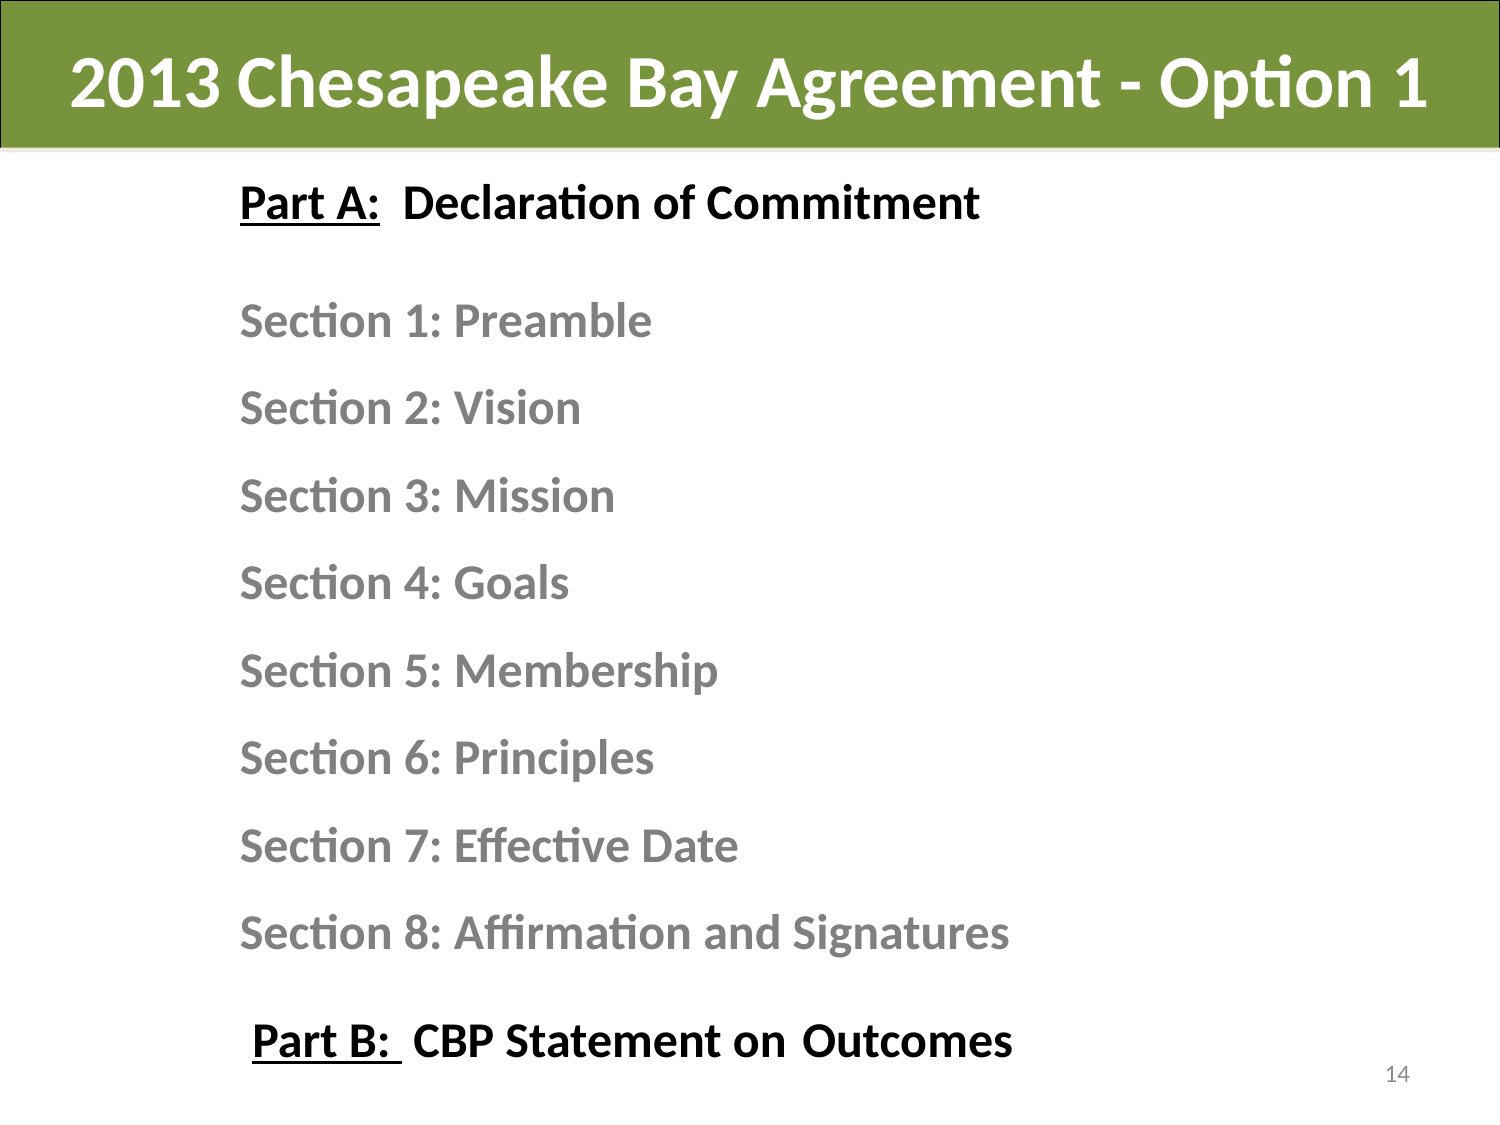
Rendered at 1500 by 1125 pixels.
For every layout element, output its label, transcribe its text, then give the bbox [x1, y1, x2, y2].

text_box Part B: CBP Statement on [237, 999, 787, 1075]
slide_number 14 [1074, 1042, 1425, 1103]
text_box Part A: Declaration of Commitment [225, 162, 1300, 283]
text_box Section 1: Preamble Section 2: Vision Section 3: Mission Section 4: Goals Section 5: Membership Section 6: Principles Section 7: Effective Date Section 8: Affirmation and Signatures [225, 283, 1300, 967]
text_box Outcomes [787, 999, 1325, 1075]
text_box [0, 0, 1500, 151]
